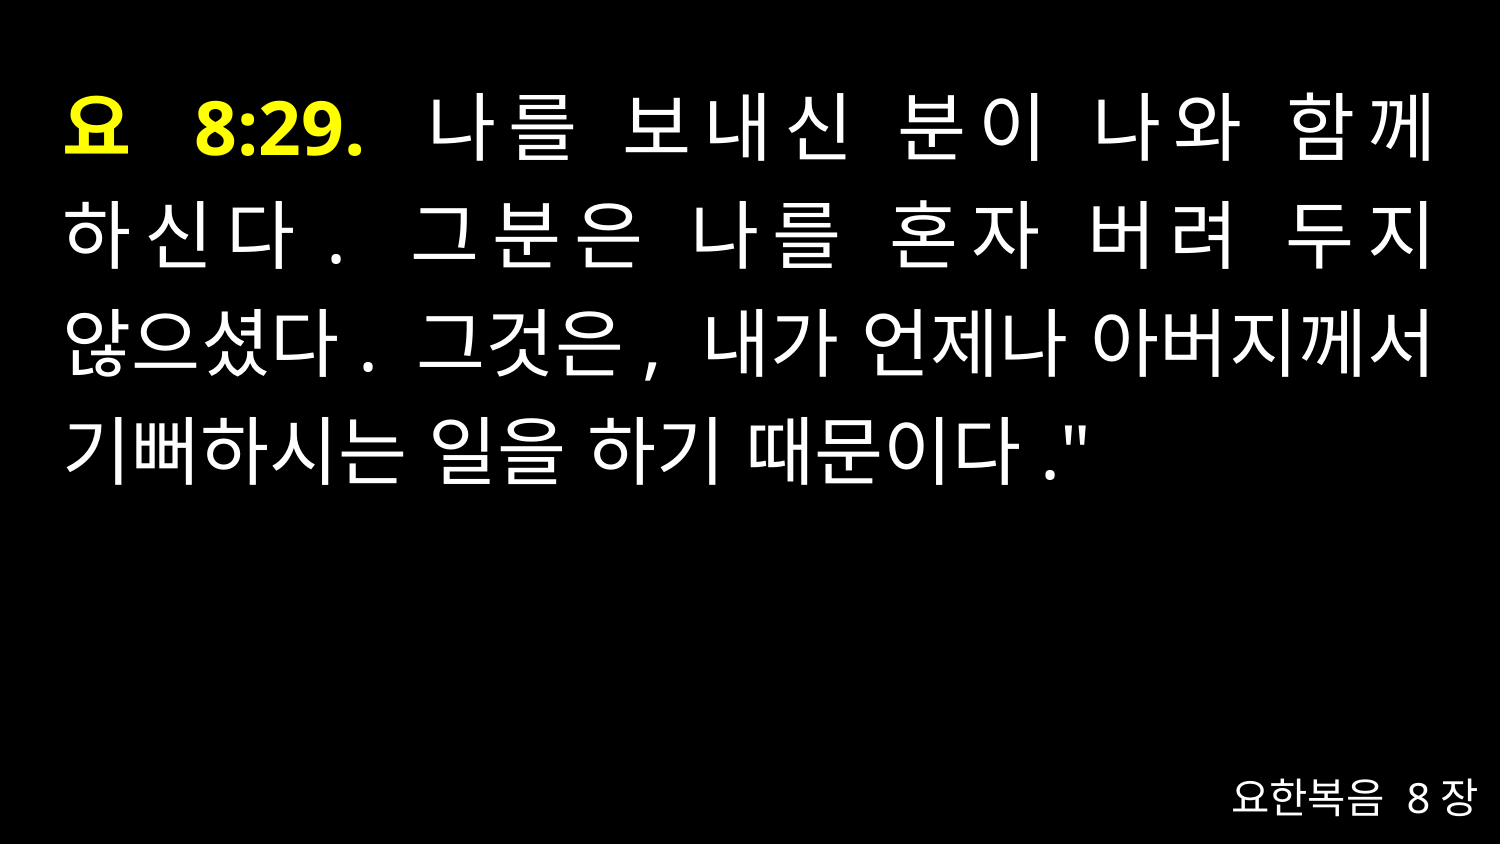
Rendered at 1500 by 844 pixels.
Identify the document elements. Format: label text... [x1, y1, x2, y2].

title 요 8:29. 나를 보내신 분이 나와 함께 하신다. 그분은 나를 혼자 버려 두지 않으셨다. 그것은, 내가 언제나 아버지께서 기뻐하시는 일을 하기 때문이다." [0, 0, 1500, 844]
subtitle 요한복음 8장 [916, 770, 1500, 844]
